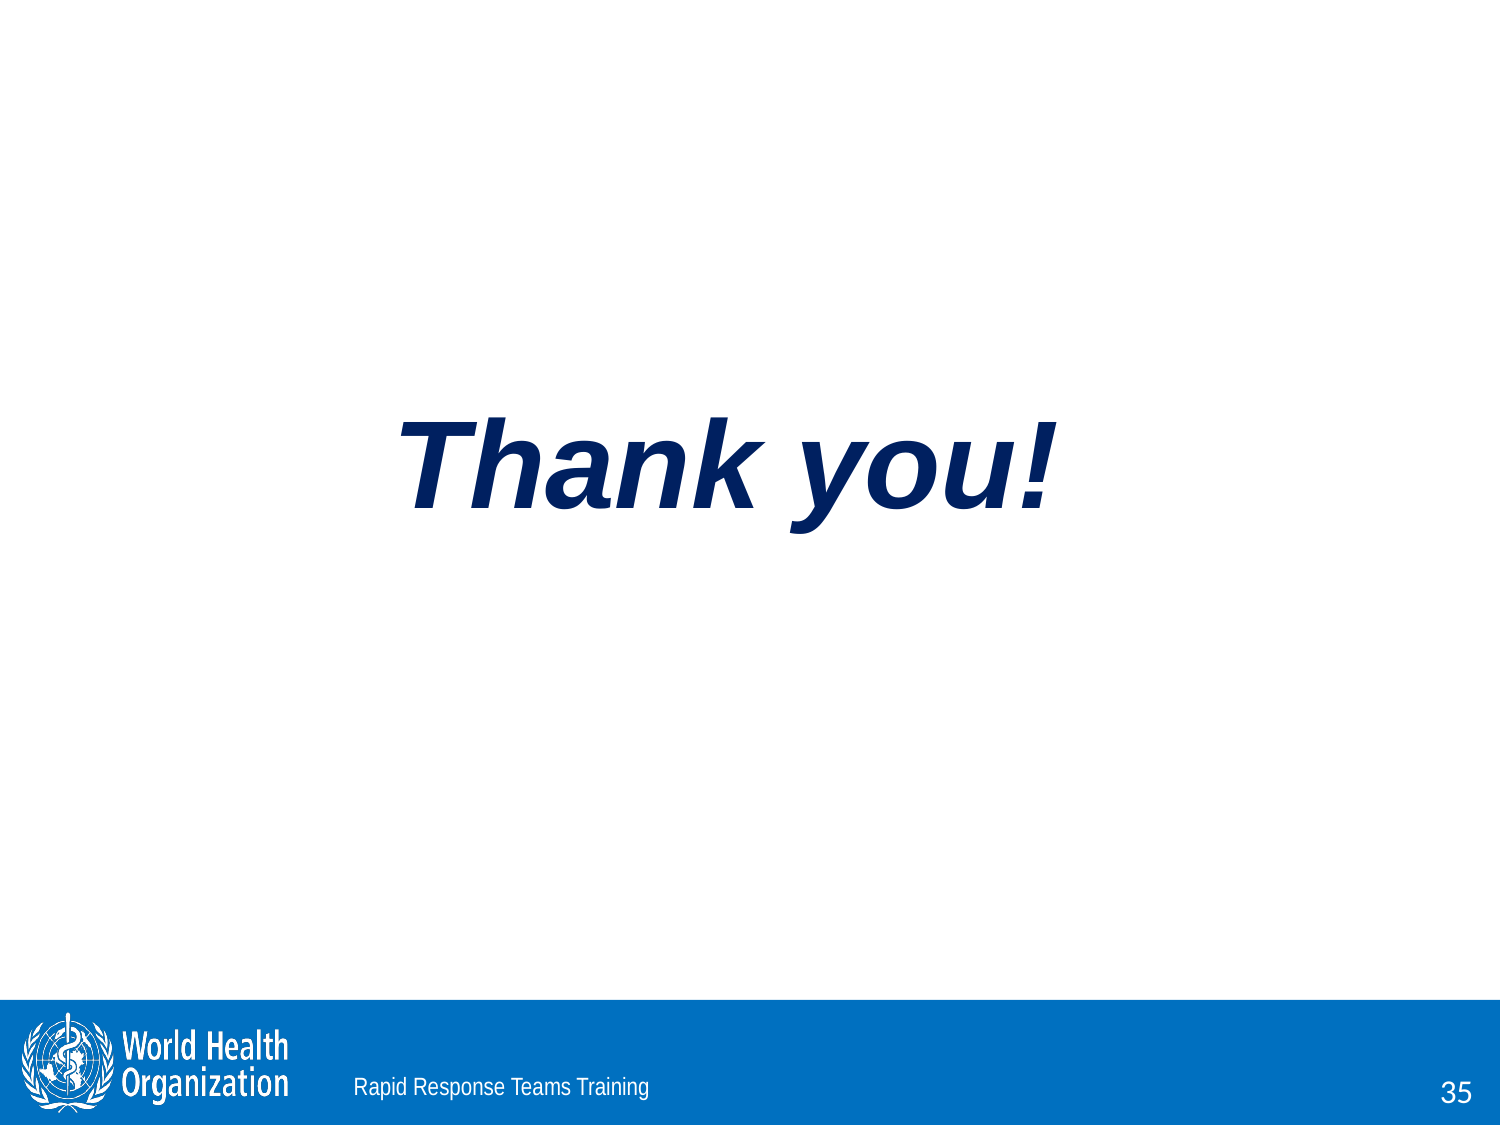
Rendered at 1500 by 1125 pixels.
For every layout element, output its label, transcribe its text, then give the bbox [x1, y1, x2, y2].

picture [21, 1012, 288, 1113]
title Thank you! [88, 338, 1364, 580]
